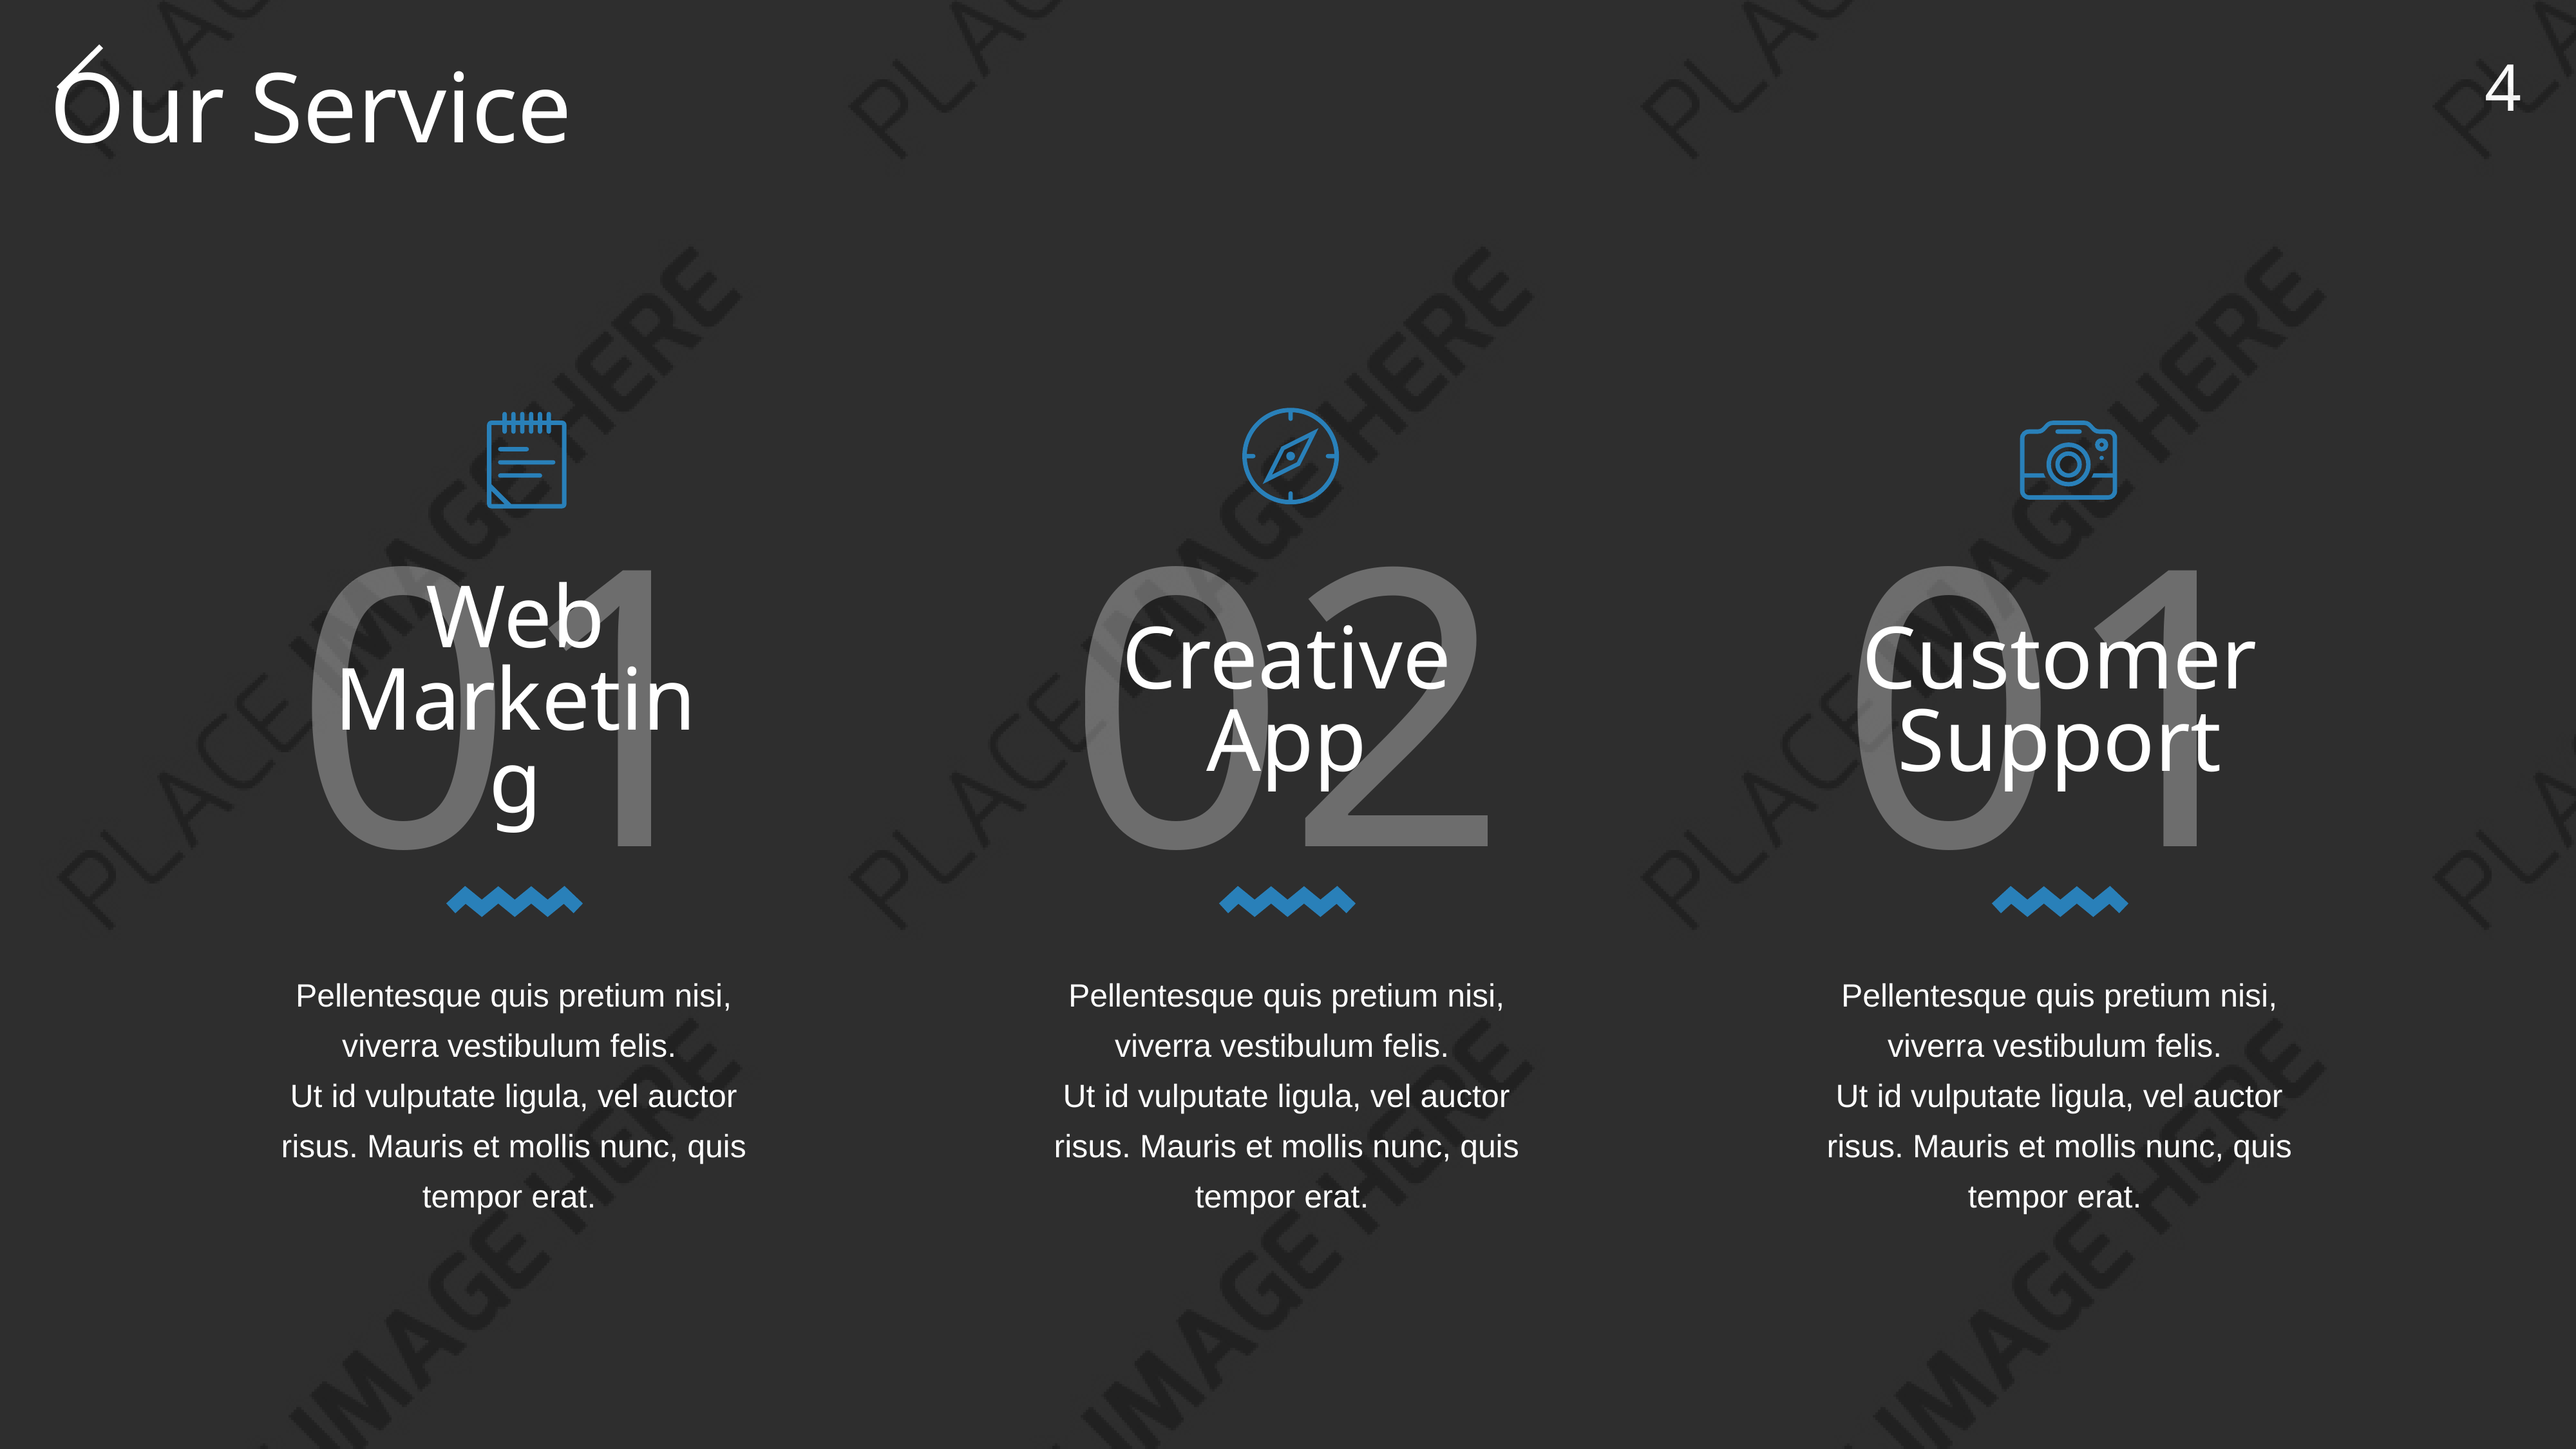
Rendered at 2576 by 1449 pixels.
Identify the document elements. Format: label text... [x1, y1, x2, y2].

text_box Our Service [50, 46, 573, 162]
text_box Customer Support [1854, 626, 2265, 784]
text_box [2020, 421, 2117, 500]
text_box [1242, 408, 1340, 505]
text_box [0, 0, 2576, 1449]
text_box [1223, 895, 1351, 909]
text_box [1996, 895, 2124, 909]
text_box 01 [293, 460, 736, 924]
text_box Pellentesque quis pretium nisi, viverra vestibulum felis. Ut id vulputate ligula, vel auctor risus. Mauris et mollis nunc, quis tempor erat. [255, 963, 772, 1202]
text_box Pellentesque quis pretium nisi, viverra vestibulum felis. Ut id vulputate ligula, vel auctor risus. Mauris et mollis nunc, quis tempor erat. [1801, 963, 2318, 1202]
text_box Creative App [1081, 626, 1492, 784]
text_box 02 [1066, 460, 1509, 924]
text_box [487, 412, 567, 509]
text_box [450, 895, 578, 909]
text_box Web Marketing [310, 626, 721, 784]
text_box Pellentesque quis pretium nisi, viverra vestibulum felis. Ut id vulputate ligula, vel auctor risus. Mauris et mollis nunc, quis tempor erat. [1028, 963, 1545, 1202]
text_box 01 [1839, 460, 2282, 924]
